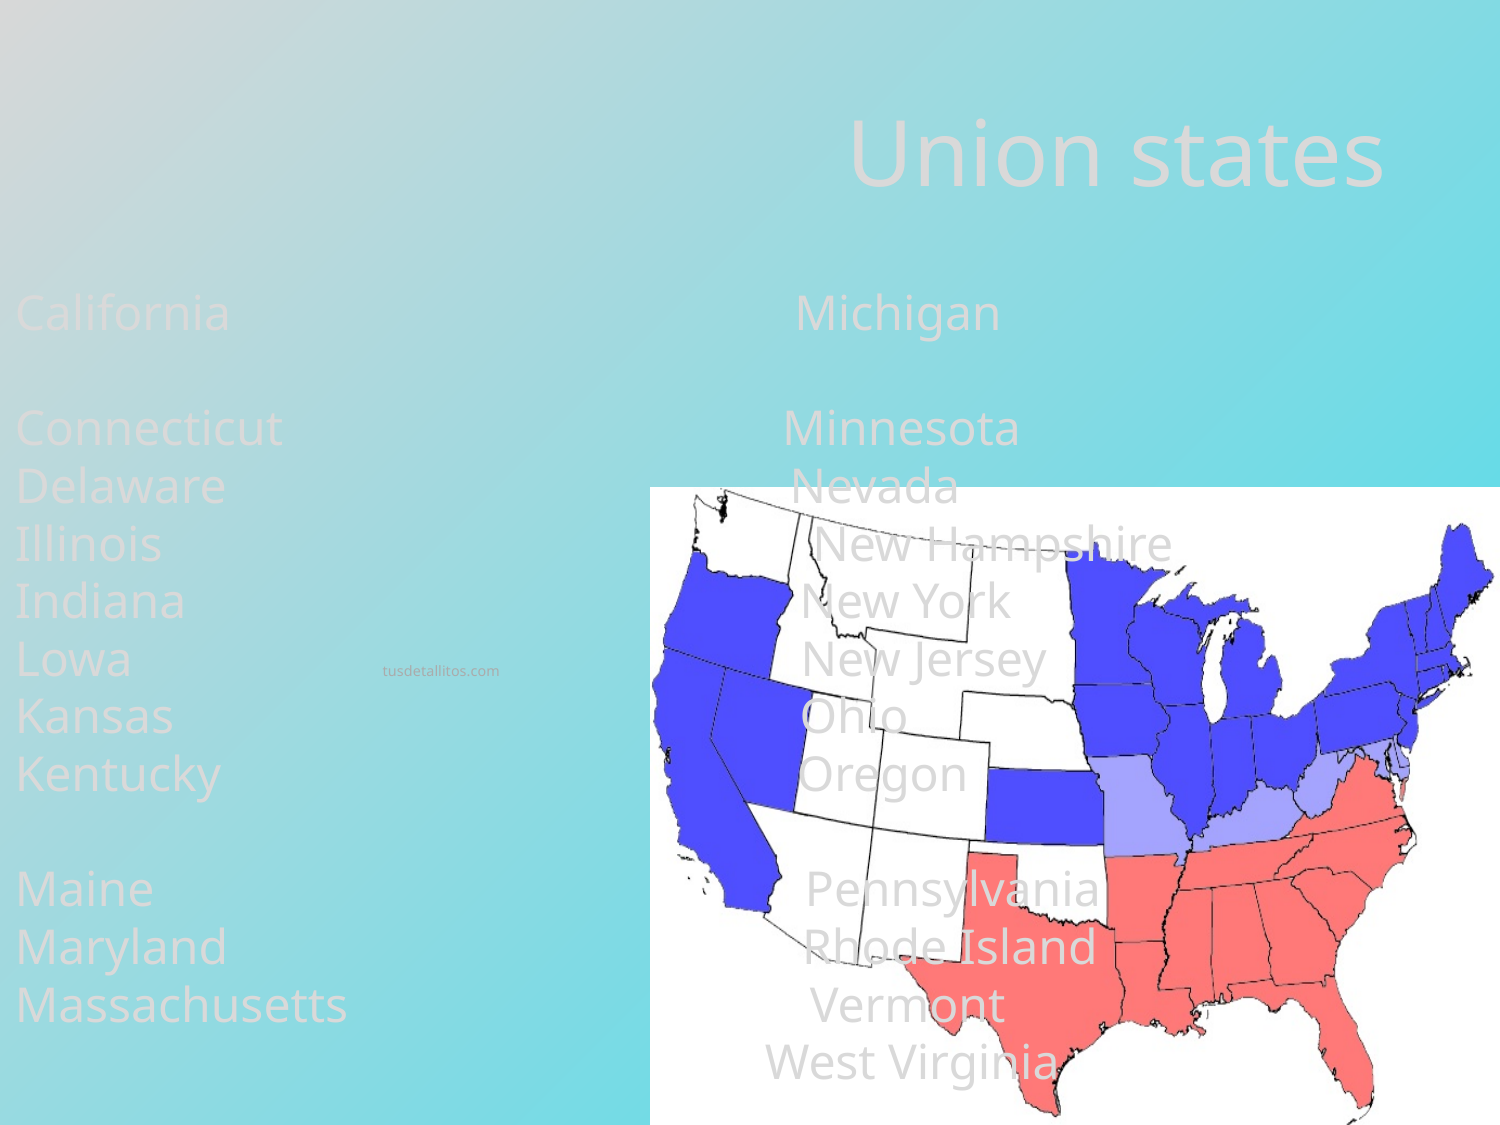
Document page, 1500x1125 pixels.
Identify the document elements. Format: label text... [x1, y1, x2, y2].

subtitle California Michigan Connecticut Minnesota Delaware Nevada Illinois New Hampshire Indiana New York Lowa tusdetallitos.com New Jersey Kansas Ohio Kentucky Oregon Maine Pennsylvania Maryland Rhode Island Massachusetts Vermont West Virginia [0, 275, 1500, 1125]
title Union states [137, 37, 1426, 213]
picture [649, 487, 1500, 1125]
